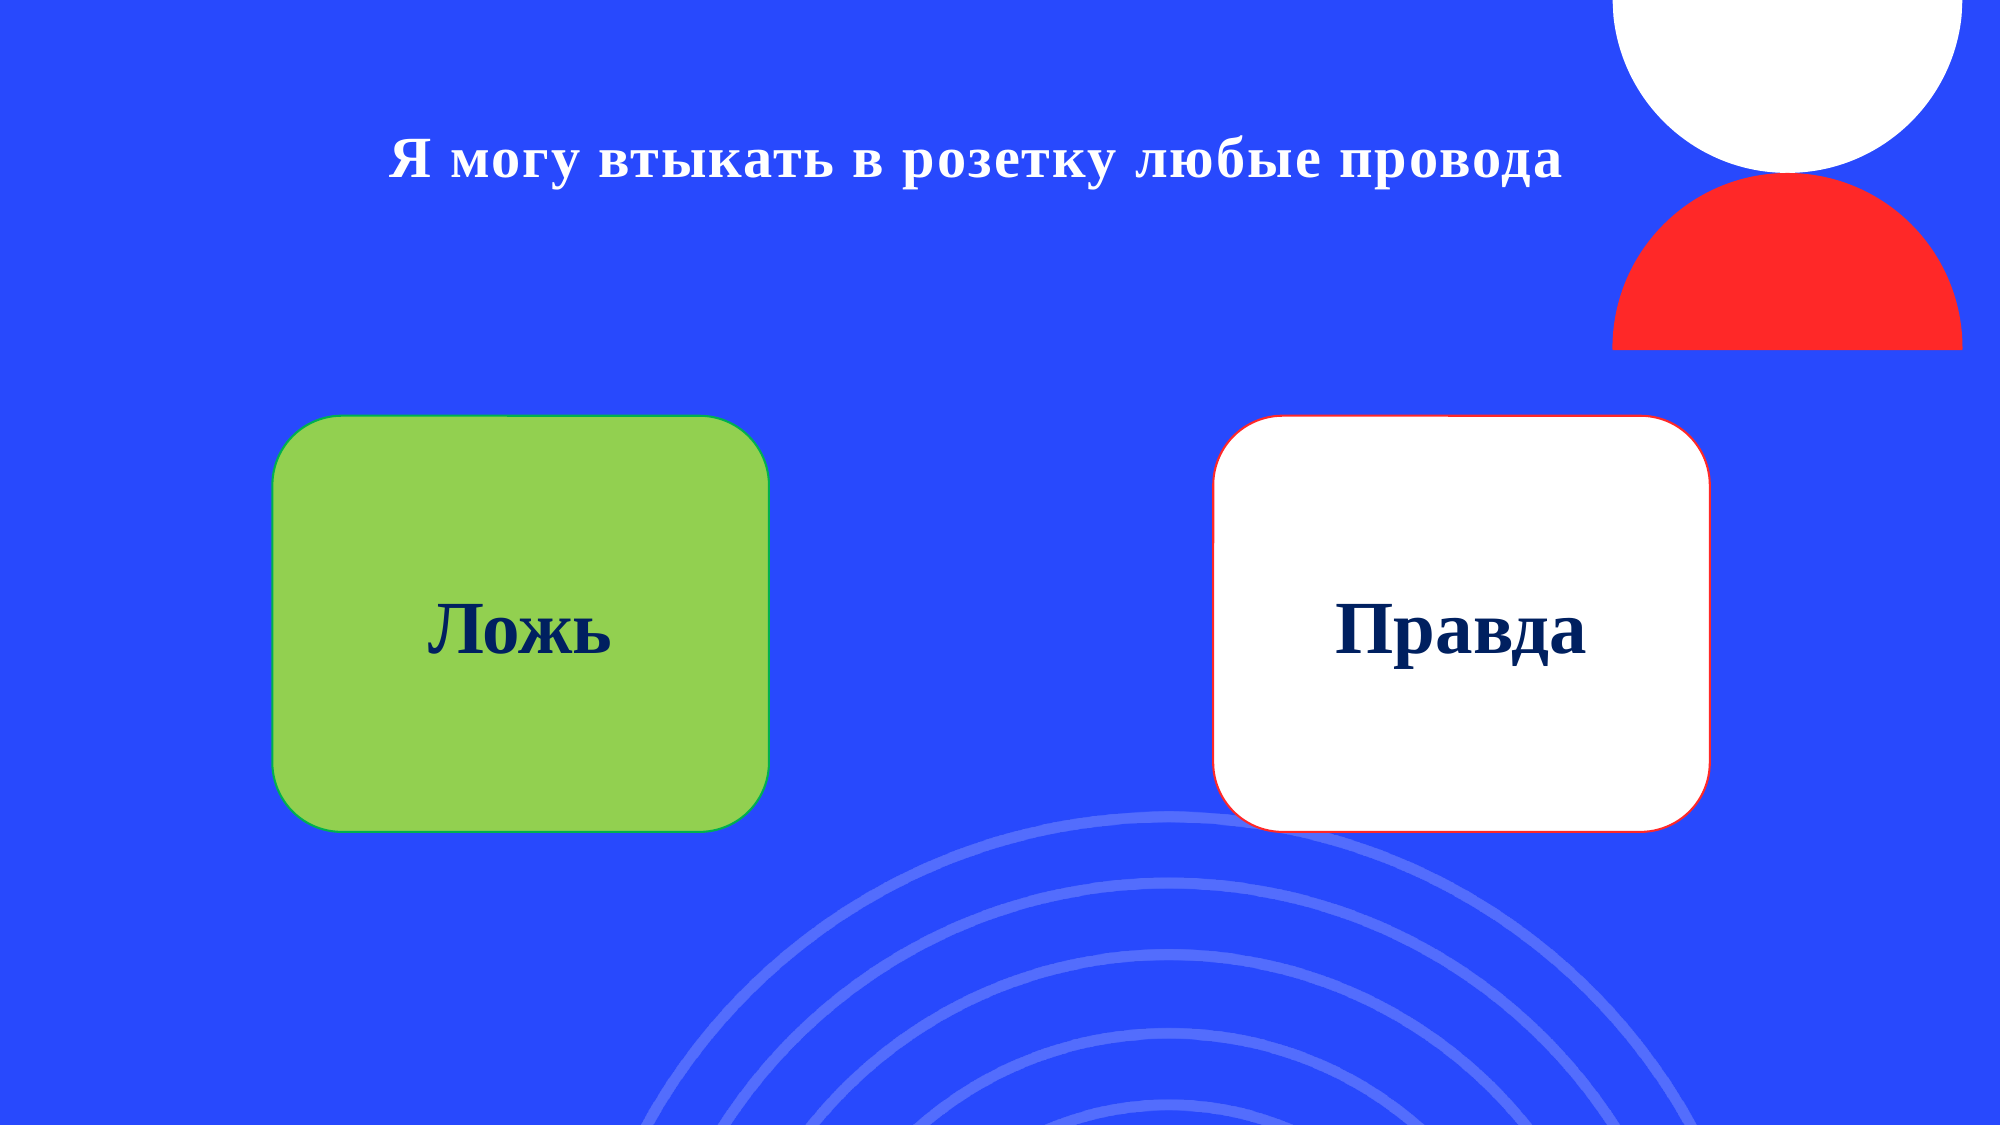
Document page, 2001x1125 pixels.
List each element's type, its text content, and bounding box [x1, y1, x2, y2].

picture [567, 811, 1770, 1125]
title Я могу втыкать в розетку любые провода [244, 127, 1710, 230]
text_box Ложь [271, 414, 770, 833]
text_box Правда [1212, 414, 1711, 833]
